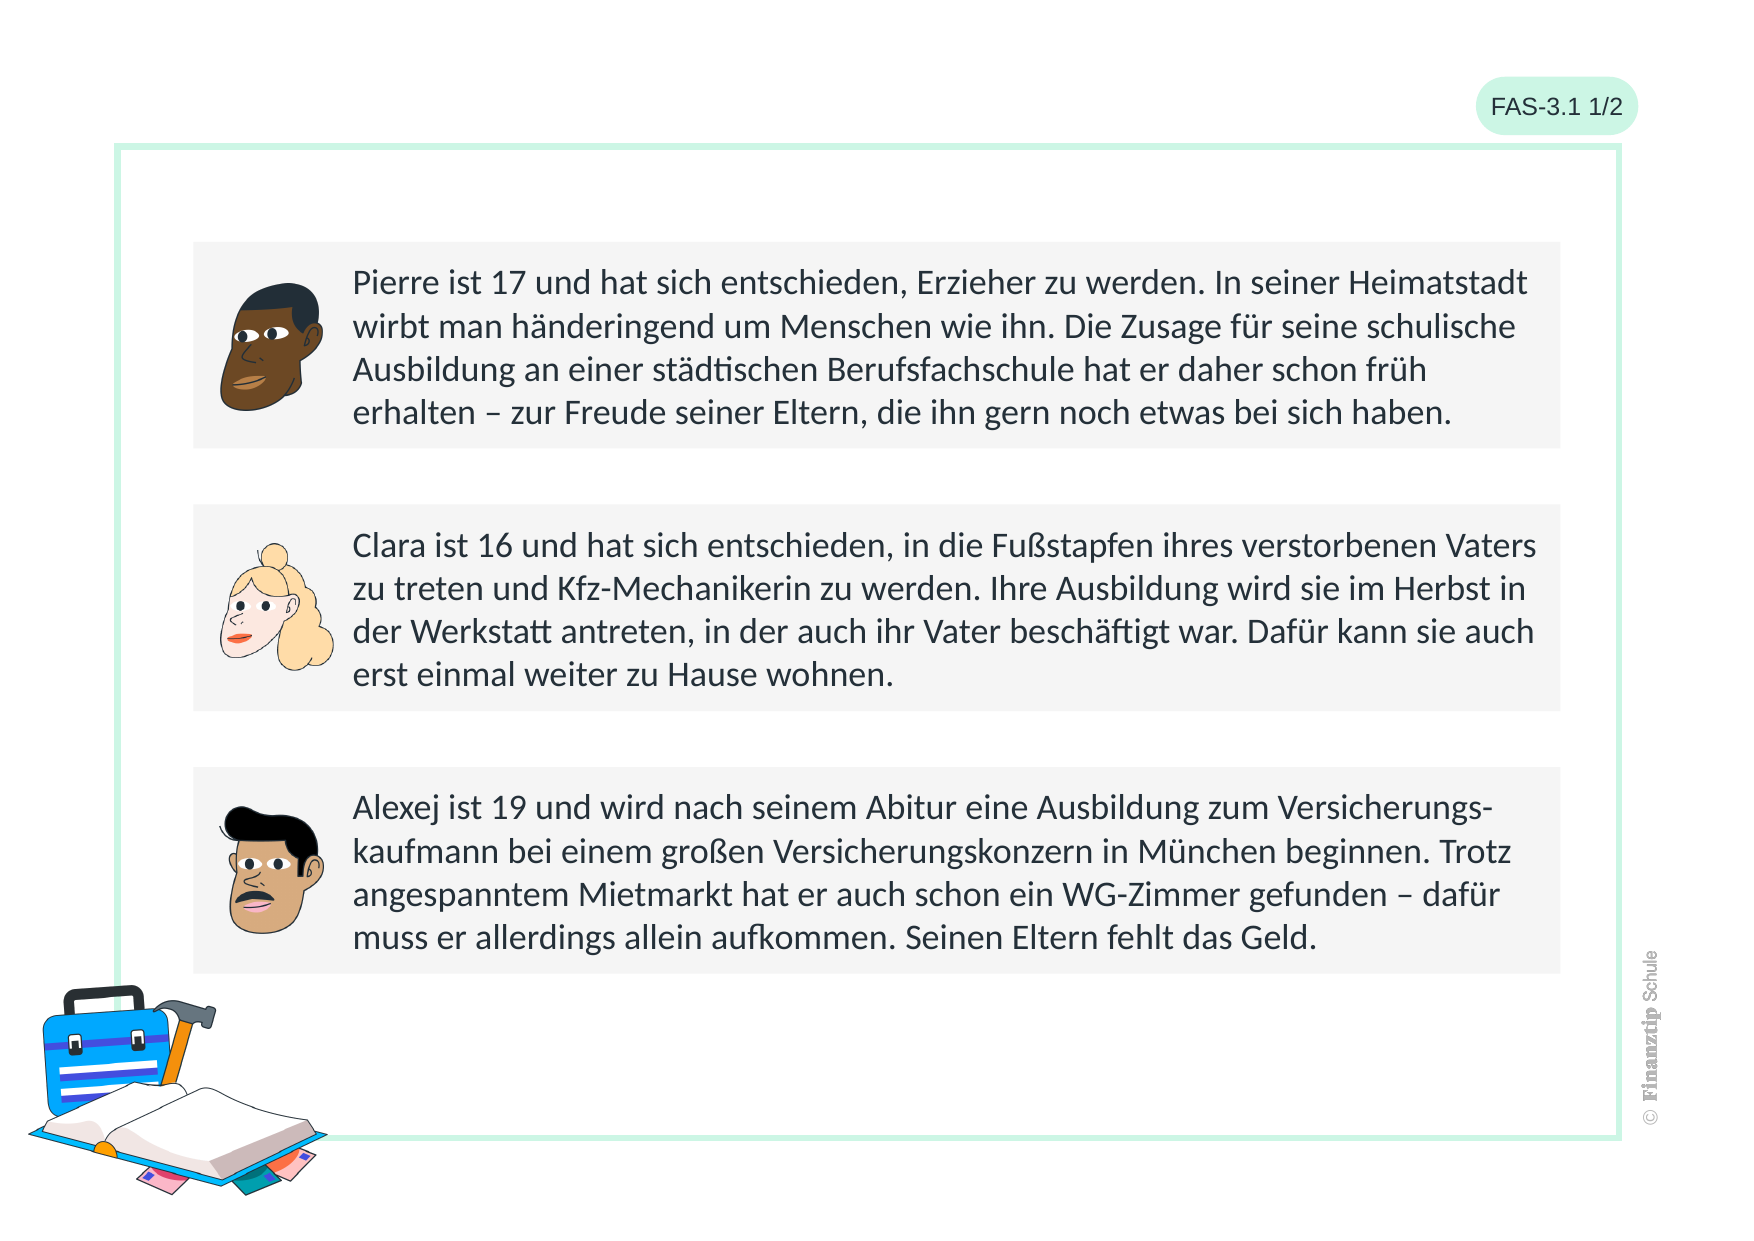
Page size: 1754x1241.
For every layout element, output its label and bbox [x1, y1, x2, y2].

picture [220, 283, 323, 411]
picture [220, 543, 334, 671]
picture [1639, 951, 1661, 1101]
picture [28, 975, 328, 1196]
picture [219, 806, 324, 934]
